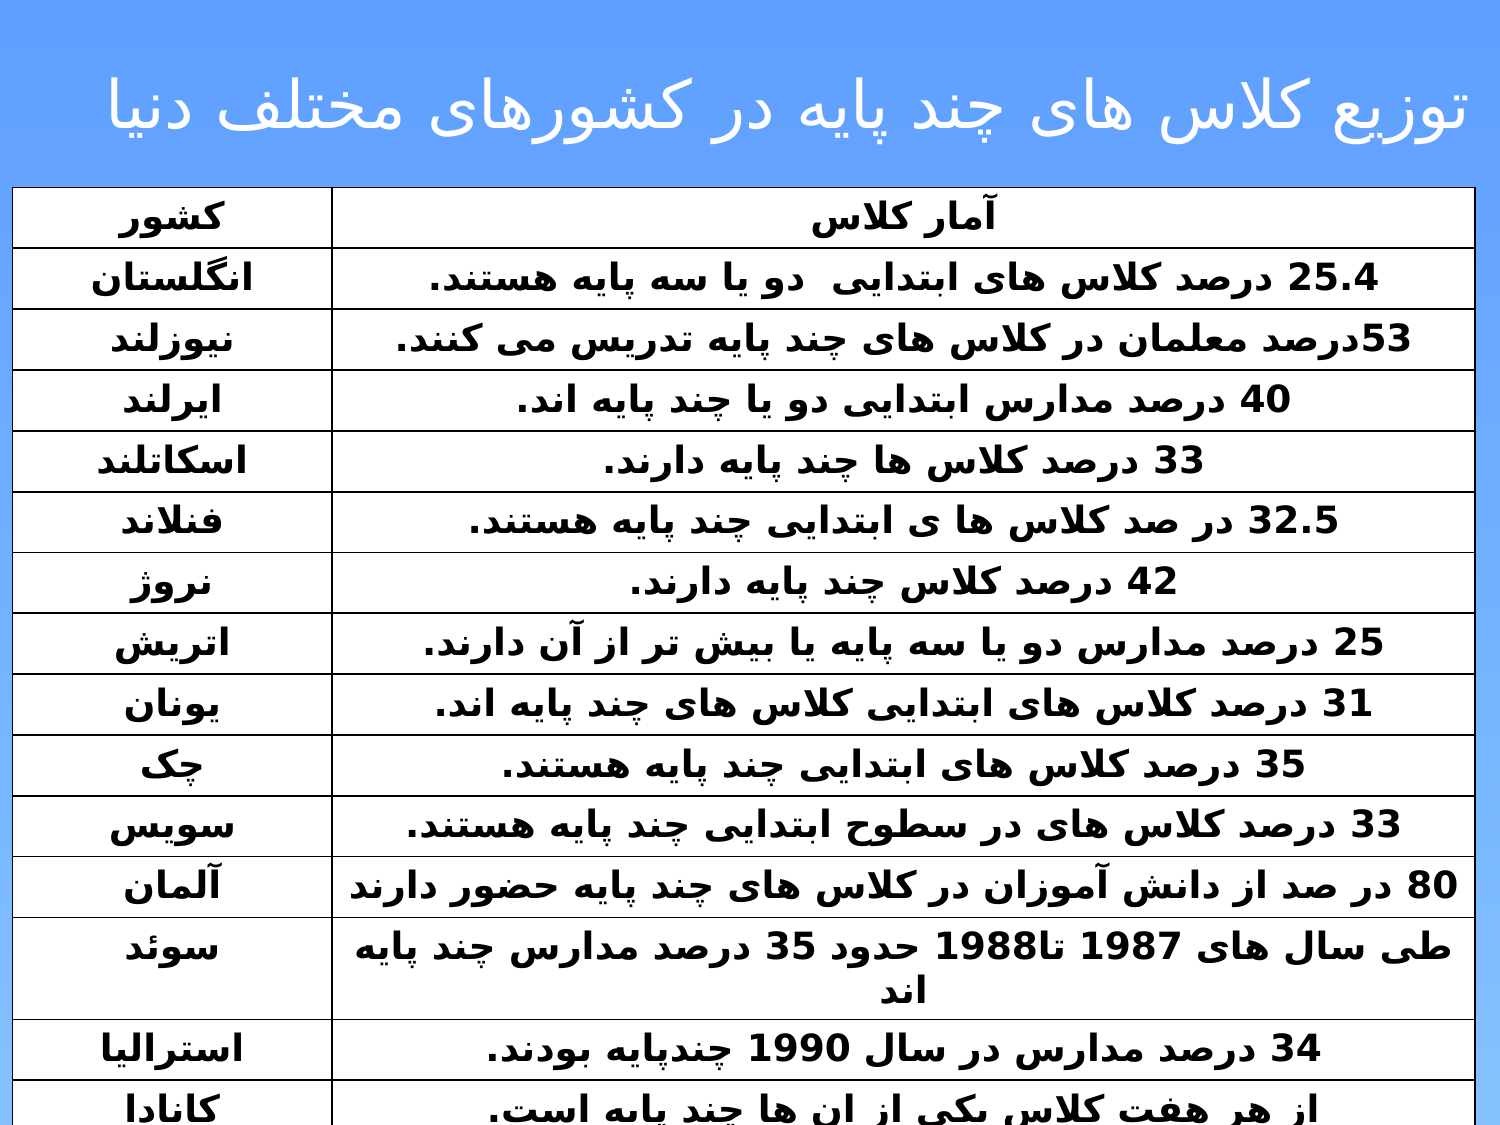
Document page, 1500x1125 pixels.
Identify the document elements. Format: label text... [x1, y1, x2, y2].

table_cell از هر هفت کلاس یکی از ان ها چند پایه است. [333, 1081, 1474, 1125]
table_cell نیوزلند [13, 310, 331, 369]
table_cell 33 درصد کلاس ها چند پایه دارند. [333, 432, 1474, 491]
table_cell سوئد [13, 918, 331, 1019]
table_header کشور [13, 188, 331, 247]
table_cell استرالیا [13, 1020, 331, 1079]
table_cell طی سال های 1987 تا1988 حدود 35 درصد مدارس چند پایه اند [333, 918, 1474, 1019]
table_cell 80 در صد از دانش آموزان در کلاس های چند پایه حضور دارند [333, 857, 1474, 917]
table_cell 53درصد معلمان در کلاس های چند پایه تدریس می کنند. [333, 310, 1474, 369]
table_cell سویس [13, 797, 331, 856]
table_cell 42 درصد کلاس چند پایه دارند. [333, 553, 1474, 612]
table_cell 35 درصد کلاس های ابتدایی چند پایه هستند. [333, 736, 1474, 795]
table_cell 32.5 در صد کلاس ها ی ابتدایی چند پایه هستند. [333, 493, 1474, 552]
table_cell چک [13, 736, 331, 795]
table_cell 25.4 درصد کلاس های ابتدایی دو یا سه پایه هستند. [333, 249, 1474, 308]
table_cell نروژ [13, 553, 331, 612]
table_cell آلمان [13, 857, 331, 917]
table_header آمار کلاس [333, 188, 1474, 247]
table_cell 34 درصد مدارس در سال 1990 چندپایه بودند. [333, 1020, 1474, 1079]
table_cell 31 درصد کلاس های ابتدایی کلاس های چند پایه اند. [333, 675, 1474, 734]
table_cell فنلاند [13, 493, 331, 552]
table_cell 33 درصد کلاس های در سطوح ابتدایی چند پایه هستند. [333, 797, 1474, 856]
table_cell اتریش [13, 614, 331, 673]
table_cell کانادا [13, 1081, 331, 1125]
table_cell اسکاتلند [13, 432, 331, 491]
table_cell انگلستان [13, 249, 331, 308]
table_cell یونان [13, 675, 331, 734]
table_cell 25 درصد مدارس دو یا سه پایه یا بیش تر از آن دارند. [333, 614, 1474, 673]
text_box توزیع کلاس های چند پایه در کشورهای مختلف دنیا [91, 54, 1487, 149]
table_cell 40 درصد مدارس ابتدایی دو یا چند پایه اند. [333, 371, 1474, 430]
table_cell ایرلند [13, 371, 331, 430]
